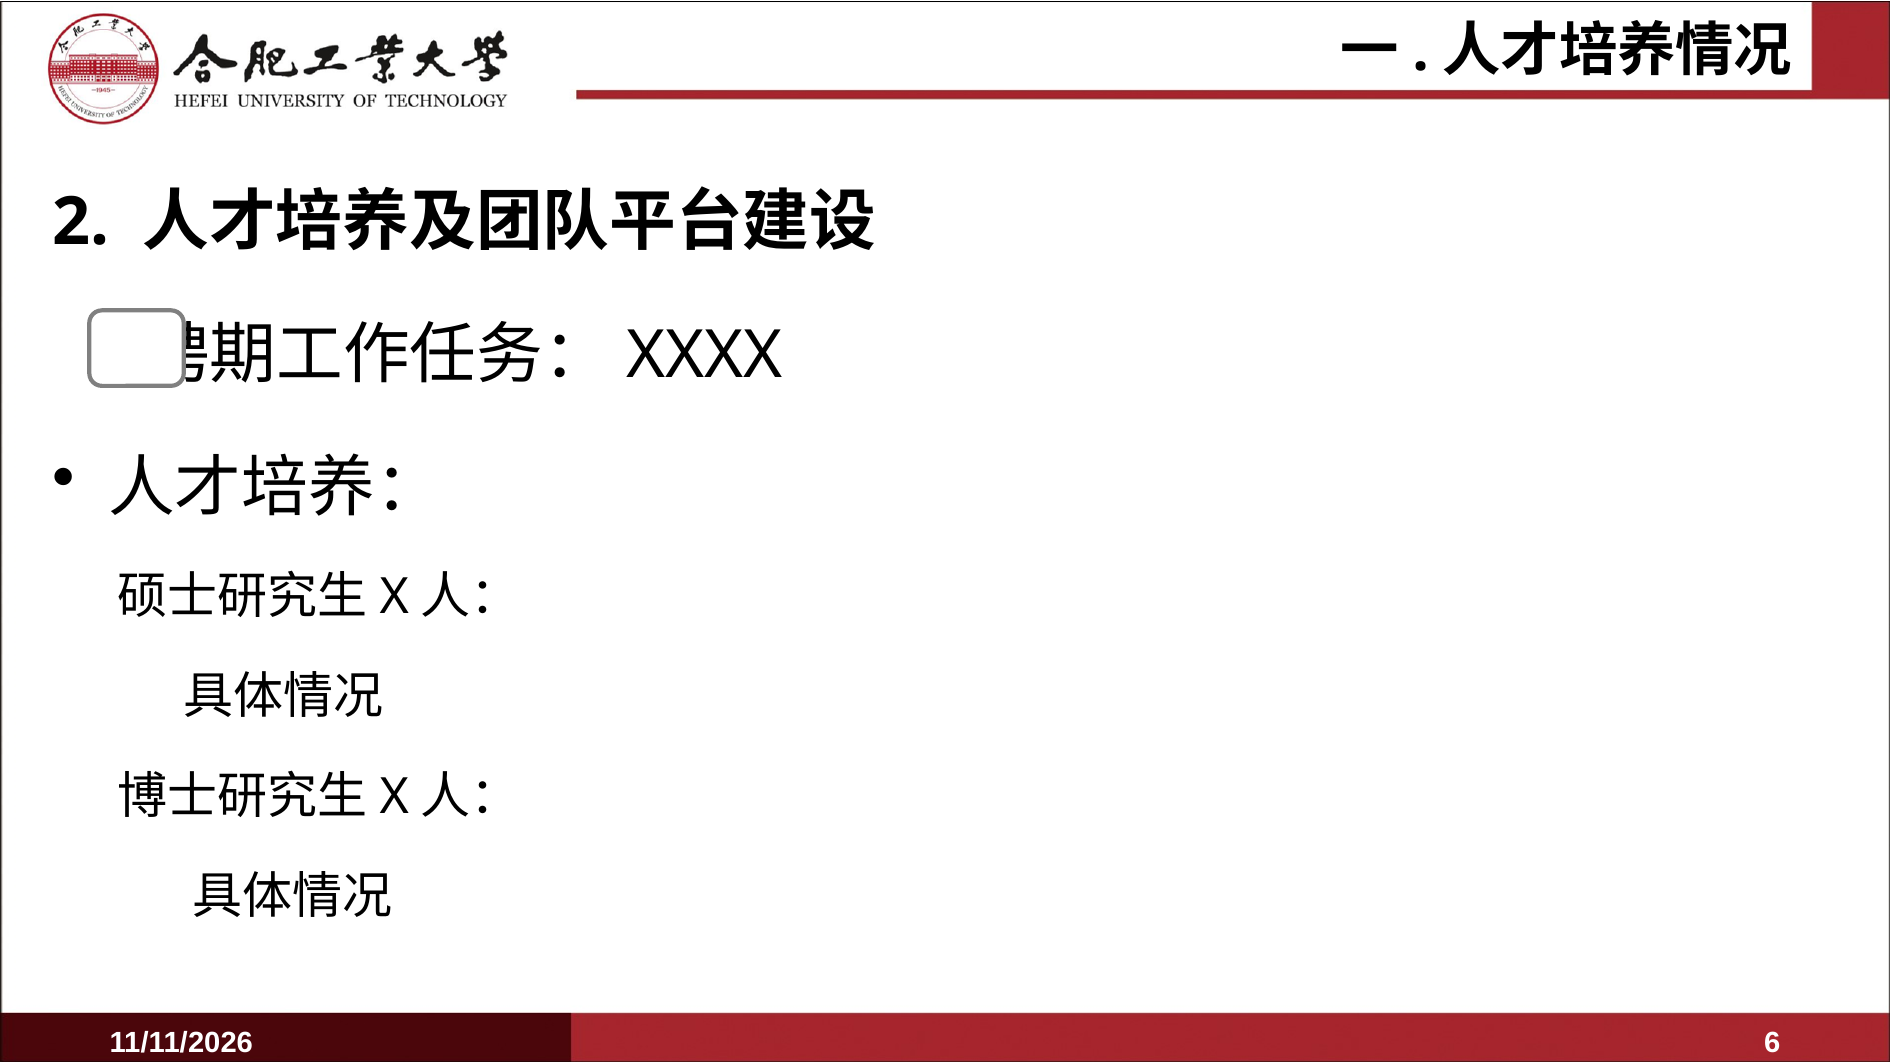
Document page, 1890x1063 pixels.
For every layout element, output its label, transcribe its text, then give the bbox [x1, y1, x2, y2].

picture [0, 1, 1890, 1062]
title 一.人才培养情况 [587, 0, 1808, 95]
list 2. 人才培养及团队平台建设 聘期工作任务：XXXX 人才培养： 硕士研究生X人： 具体情况 博士研究生X人： 具体情况 [37, 129, 1838, 981]
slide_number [94, 1015, 536, 1063]
slide_number 5 [1354, 1015, 1796, 1063]
text_box [87, 308, 186, 388]
